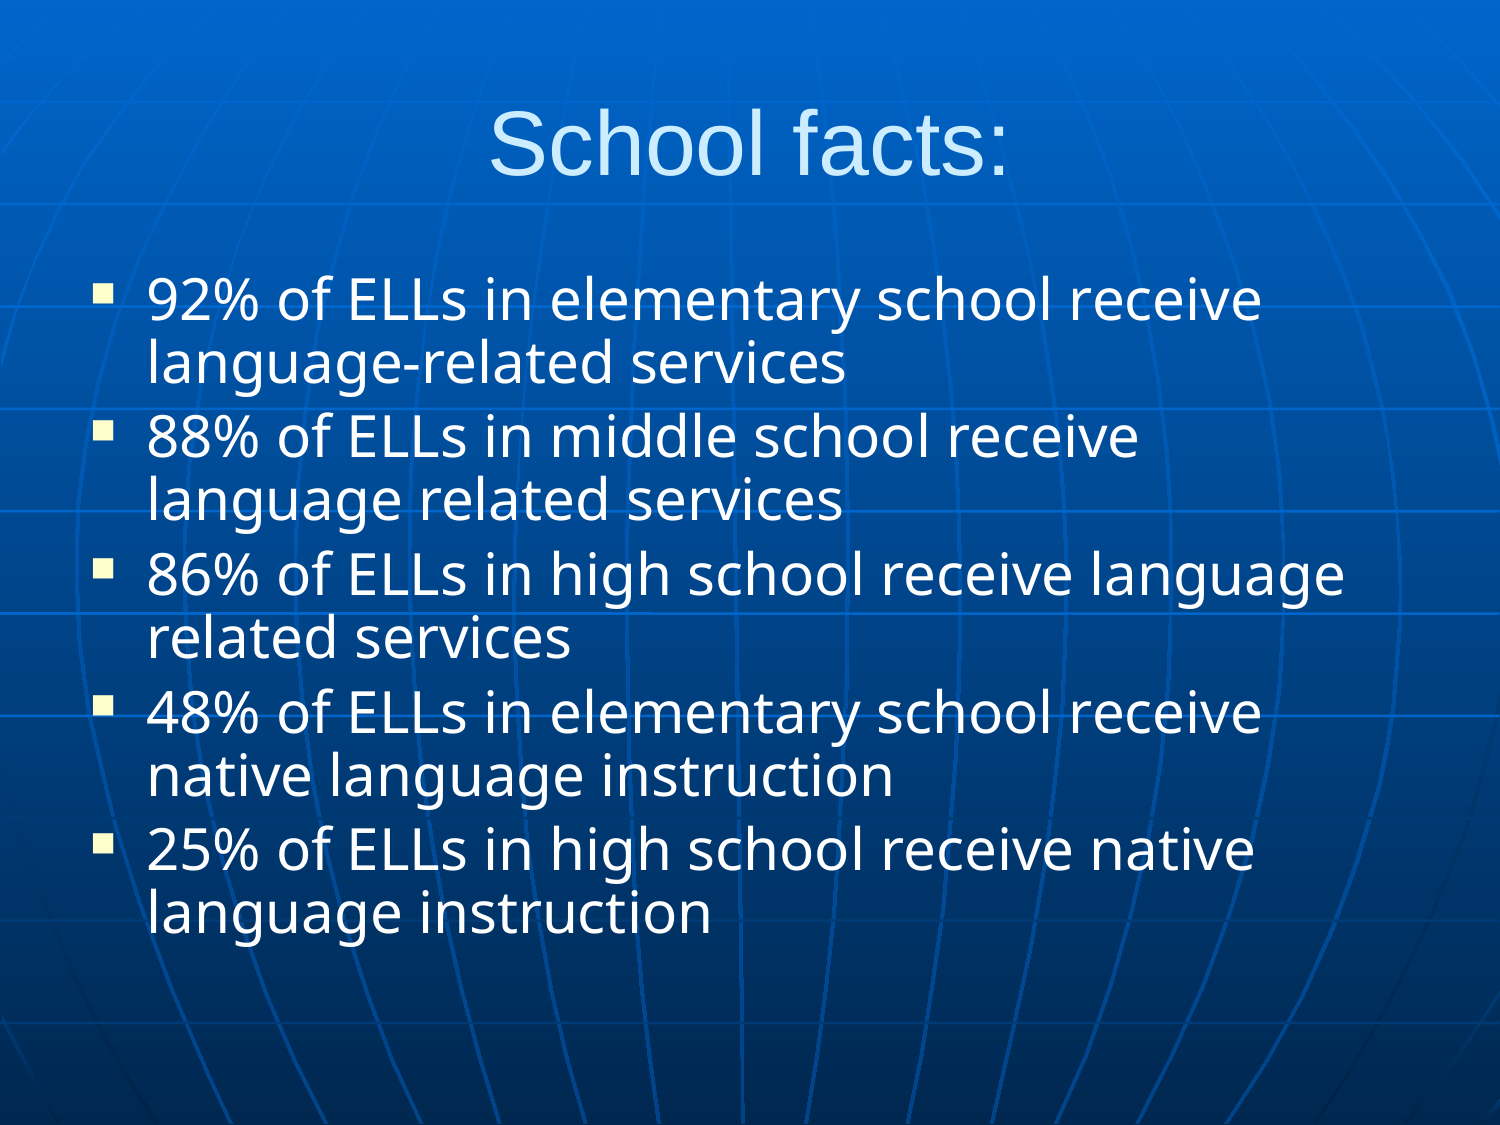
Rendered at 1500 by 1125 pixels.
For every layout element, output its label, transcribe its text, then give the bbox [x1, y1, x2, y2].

list 92% of ELLs in elementary school receive language-related services 88% of ELLs in middle school receive language related services 86% of ELLs in high school receive language related services 48% of ELLs in elementary school receive native language instruction 25% of ELLs in high school receive native language instruction [75, 262, 1425, 1006]
title School facts: [75, 45, 1425, 233]
